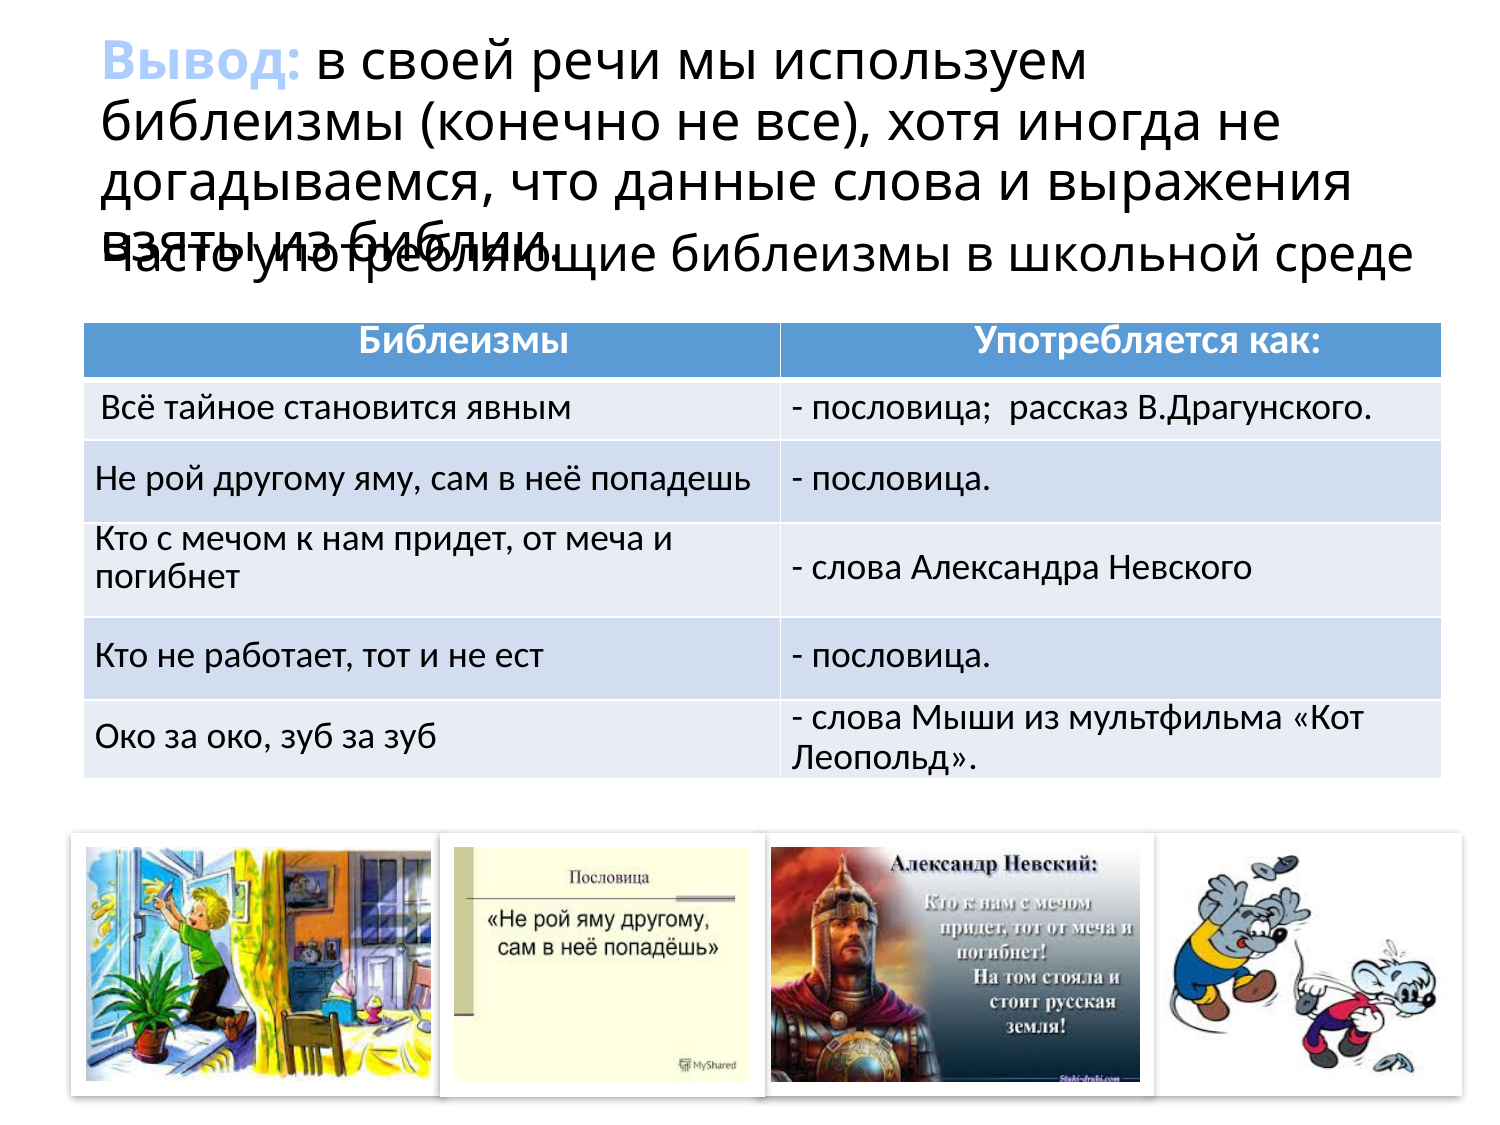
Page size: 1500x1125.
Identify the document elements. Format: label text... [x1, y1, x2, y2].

picture [454, 846, 750, 1083]
table_cell Око за око, зуб за зуб [84, 701, 780, 778]
picture [771, 846, 1140, 1082]
table_cell Кто не работает, тот и не ест [84, 618, 780, 699]
table_cell - слова Мыши из мультфильма «Кот Леопольд». [781, 701, 1441, 778]
table_cell - пословица. [781, 618, 1441, 699]
table_cell Кто с мечом к нам придет, от меча и погибнет [84, 524, 780, 616]
table_cell Не рой другому яму, сам в неё попадешь [84, 441, 780, 522]
text_box Вывод: в своей речи мы используем библеизмы (конечно не все), хотя иногда не догадываемся, что данные слова и выражения взяты из библии. [85, 22, 1419, 280]
title Часто употребляющие библеизмы в школьной среде [85, 221, 1436, 291]
table_cell Всё тайное становится явным [84, 383, 780, 439]
table_header Употребляется как: [781, 323, 1441, 377]
picture [85, 847, 432, 1082]
table_header Библеизмы [84, 323, 780, 377]
table_cell - пословица; рассказ В.Драгунского. [781, 383, 1441, 439]
table_cell - пословица. [781, 441, 1441, 522]
picture [1163, 847, 1447, 1082]
table_cell - слова Александра Невского [781, 524, 1441, 616]
